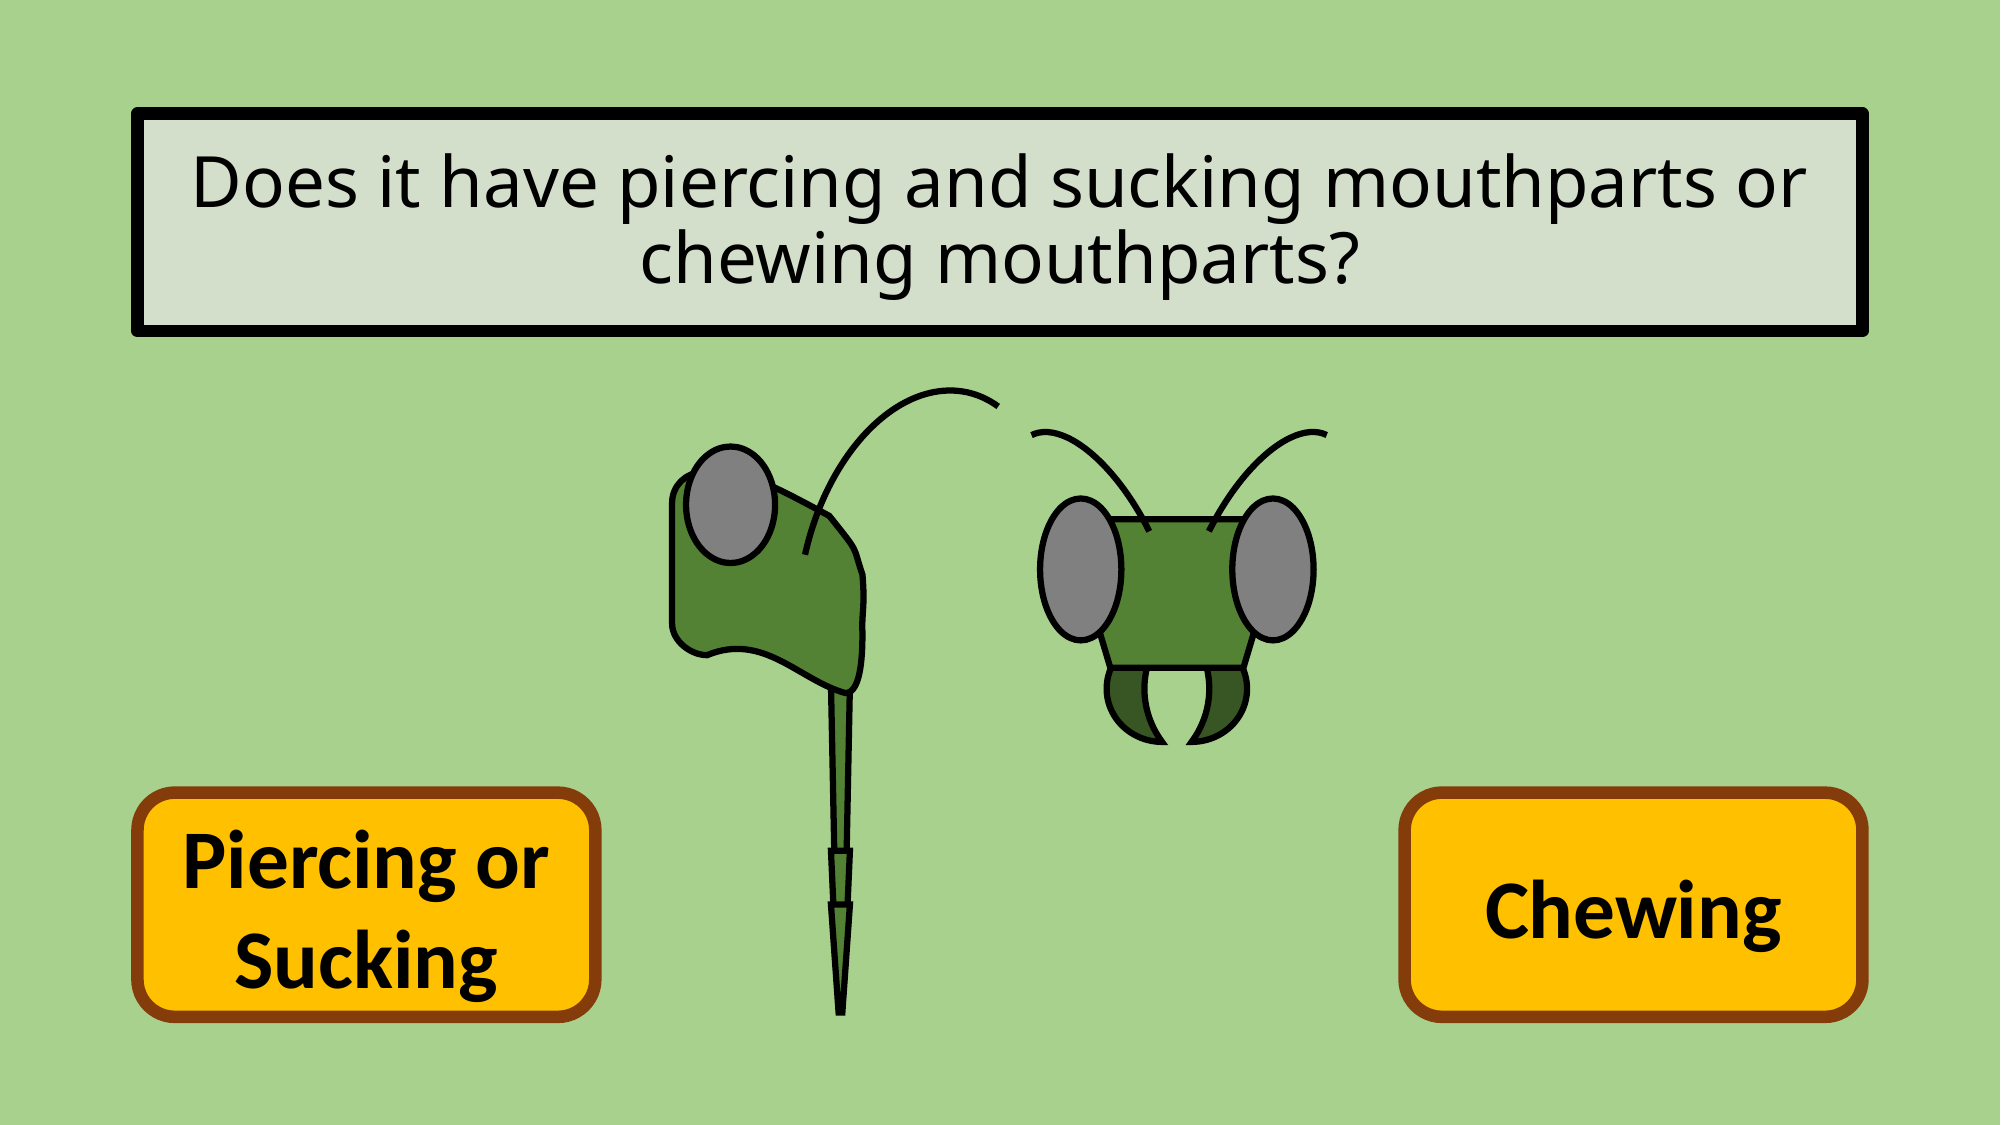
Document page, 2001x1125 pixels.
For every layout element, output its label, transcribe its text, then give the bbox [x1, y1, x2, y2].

title Does it have piercing and sucking mouthparts or chewing mouthparts? [137, 113, 1863, 331]
text_box Chewing [1403, 791, 1864, 1018]
text_box Piercing or Sucking [136, 791, 597, 1018]
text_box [672, 387, 1328, 1013]
